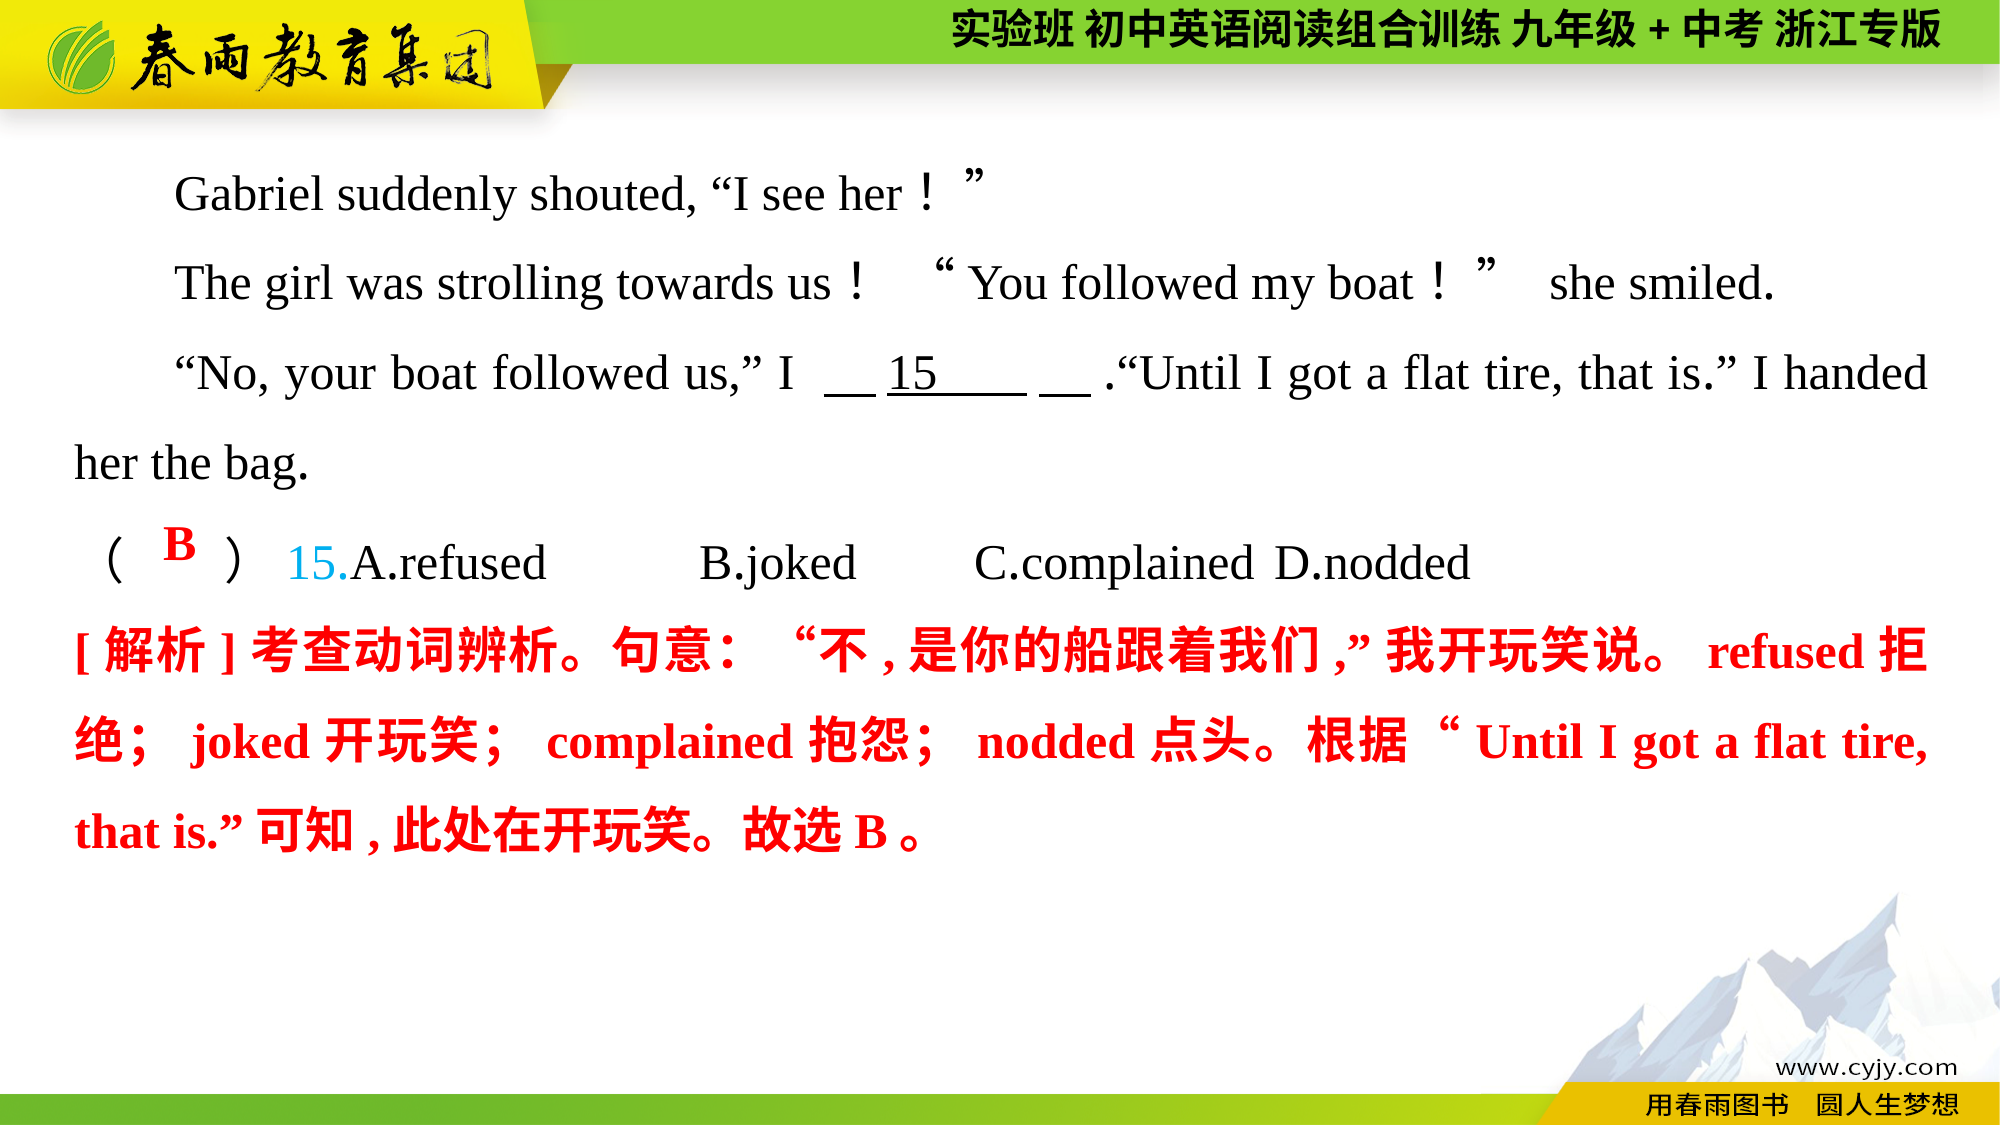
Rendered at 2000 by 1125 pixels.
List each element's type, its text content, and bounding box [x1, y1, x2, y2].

text_box [解析]考查动词辨析。句意：“不,是你的船跟着我们,”我开玩笑说。refused拒绝；joked开玩笑；complained抱怨；nodded点头。根据“Until I got a flat tire, that is.”可知,此处在开玩笑。故选B。 [59, 581, 1944, 867]
text_box B [148, 503, 212, 579]
picture [0, 0, 2000, 1125]
text_box （ ）15.A.refused B.joked C.complained D.nodded [59, 491, 1944, 581]
list Gabriel suddenly shouted, “I see her！” The girl was strolling towards us！ “You followed my boat！” she smiled. “No, your boat followed us,” I 15 .“Until I got a flat tire, that is.” I handed her the bag. [59, 122, 1944, 491]
